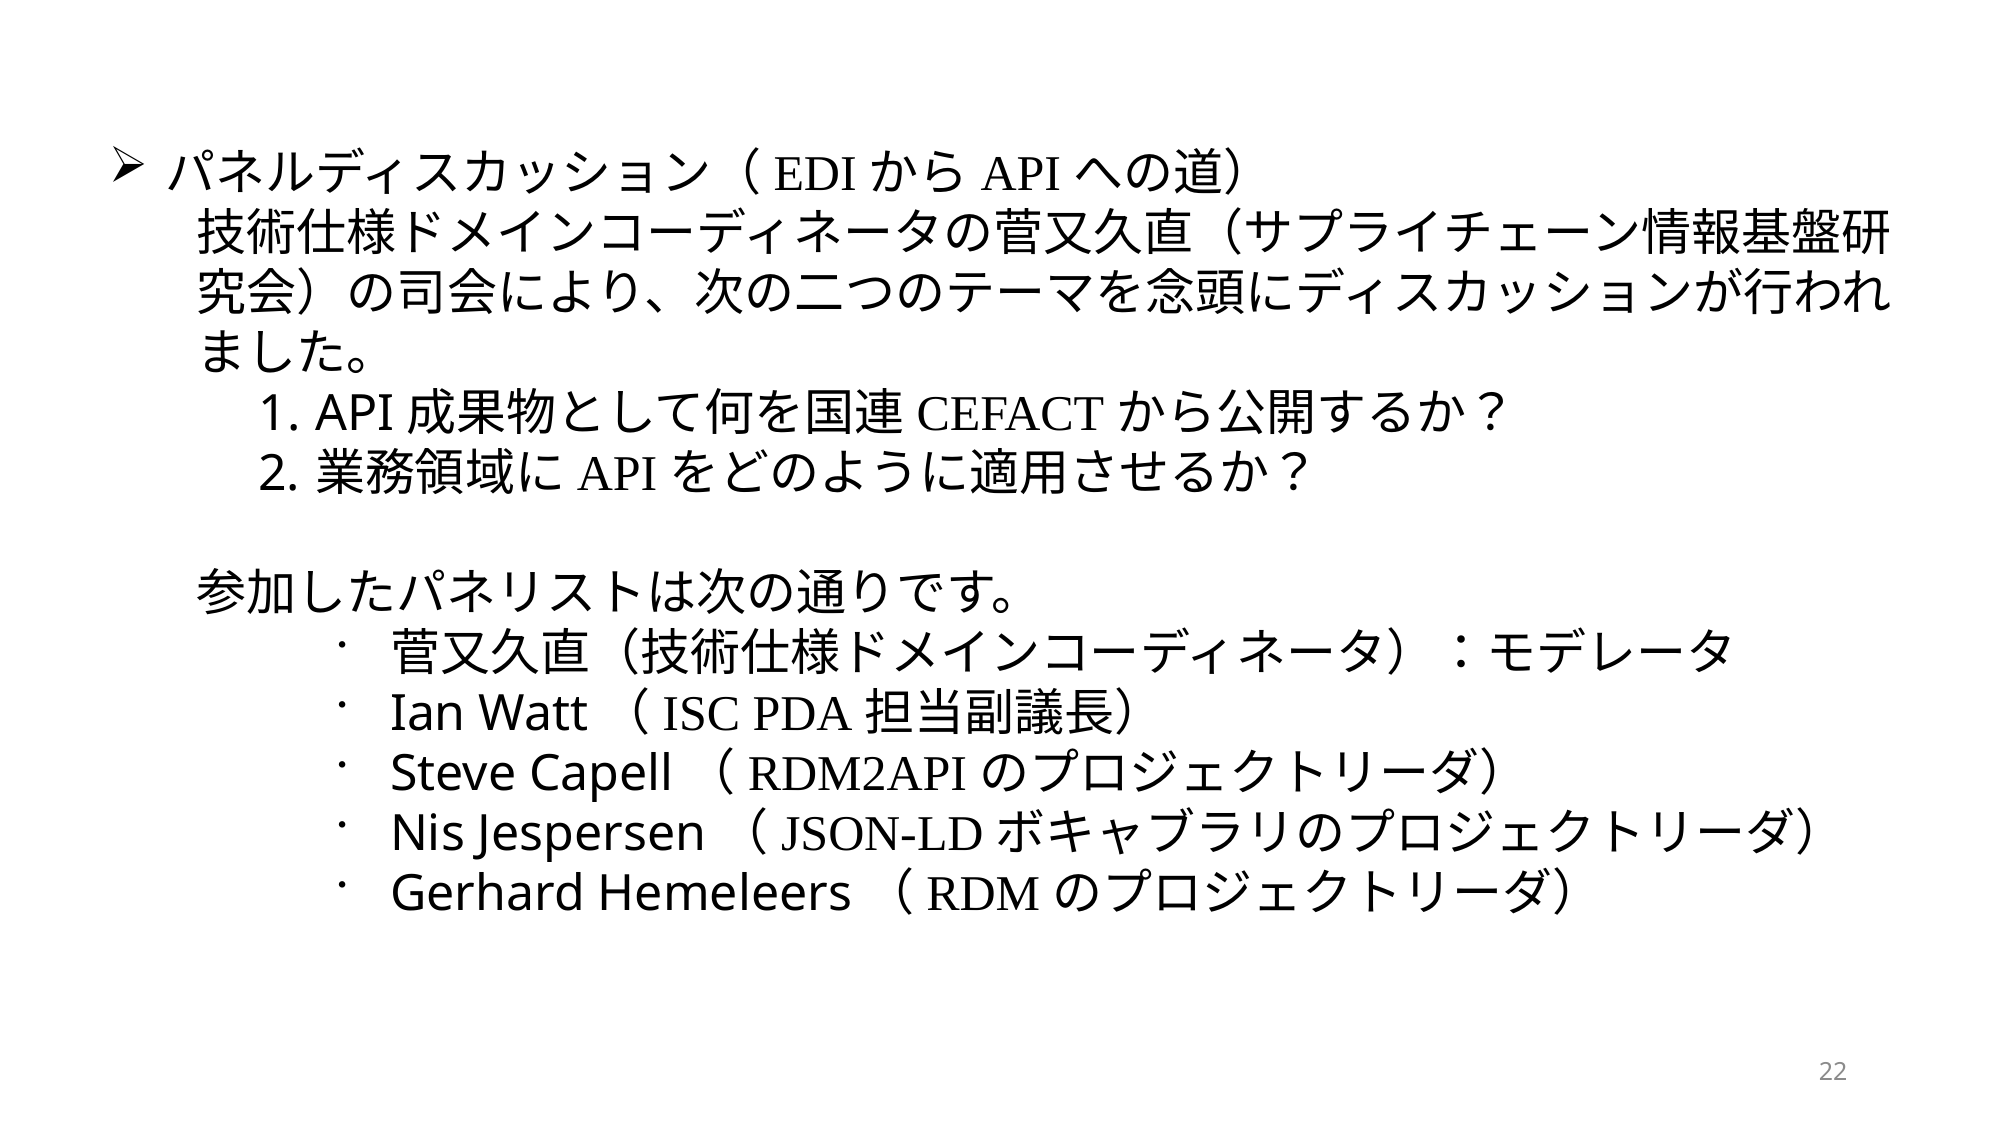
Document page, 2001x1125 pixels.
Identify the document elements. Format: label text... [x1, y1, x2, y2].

text_box パネルディスカッション（EDIからAPIへの道） 技術仕様ドメインコーディネータの菅又久直（サプライチェーン情報基盤研究会）の司会により、次の二つのテーマを念頭にディスカッションが行われました。 API成果物として何を国連CEFACTから公開するか？ 業務領域にAPIをどのように適用させるか？ 参加したパネリストは次の通りです。 菅又久直（技術仕様ドメインコーディネータ）：モデレータ Ian Watt（ISC PDA担当副議長） Steve Capell（RDM2APIのプロジェクトリーダ） Nis Jespersen（JSON-LDボキャブラリのプロジェクトリーダ） Gerhard Hemeleers（RDMのプロジェクトリーダ） [93, 133, 1906, 928]
slide_number 22 [1412, 1042, 1863, 1103]
